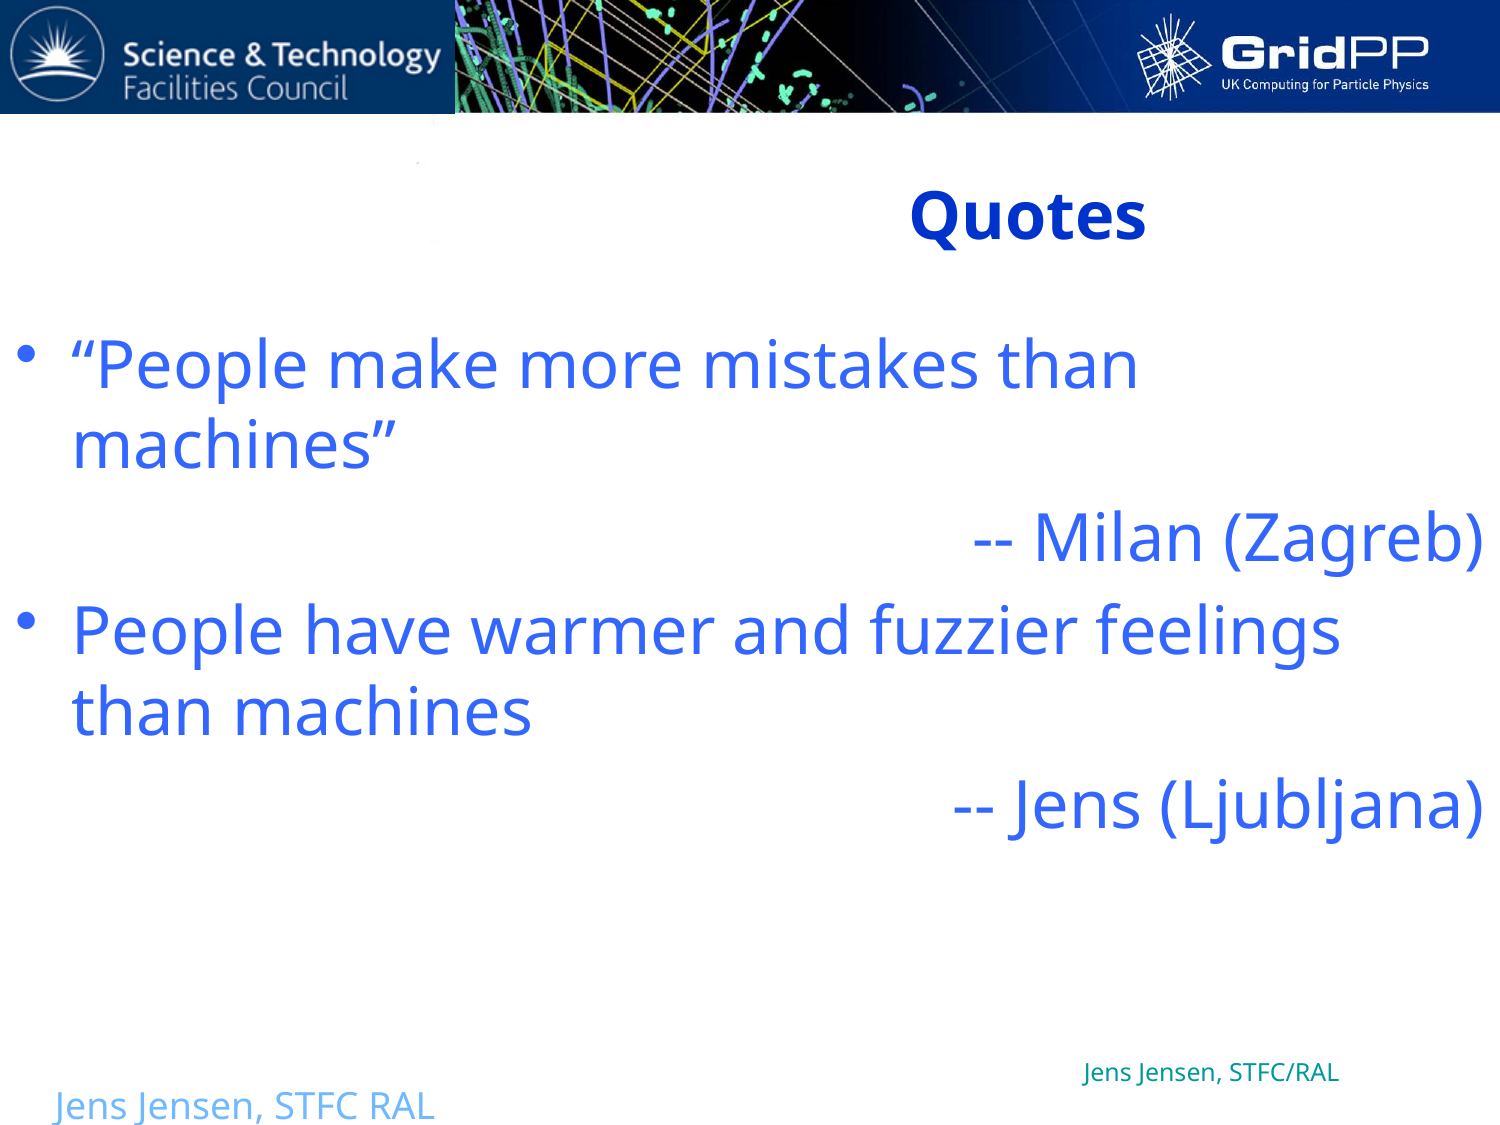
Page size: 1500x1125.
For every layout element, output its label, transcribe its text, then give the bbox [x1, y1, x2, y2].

picture [0, 0, 1500, 314]
list “People make more mistakes than machines” -- Milan (Zagreb) People have warmer and fuzzier feelings than machines -- Jens (Ljubljana) [0, 314, 1500, 1036]
picture [0, 1036, 1500, 1125]
title Quotes [584, 125, 1473, 301]
